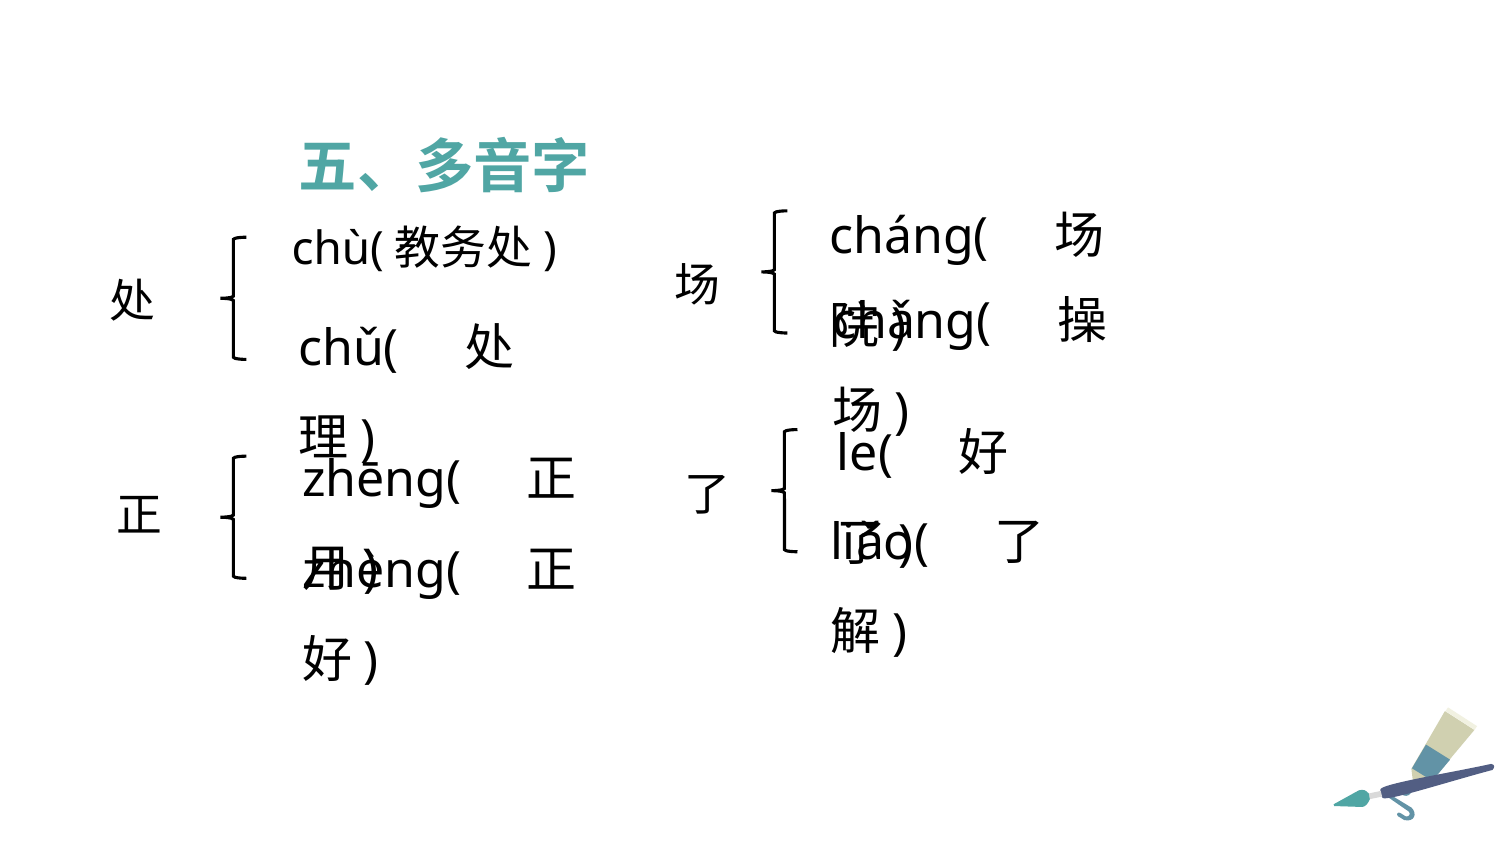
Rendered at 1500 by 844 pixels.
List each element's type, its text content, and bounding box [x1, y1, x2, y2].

text_box liǎo(了解) [815, 471, 1060, 577]
text_box chǎng(操场) [817, 251, 1122, 356]
text_box le(好了) [822, 382, 1024, 471]
text_box 场 [660, 220, 725, 319]
text_box [220, 455, 247, 579]
text_box [818, 78, 1500, 569]
text_box cháng(场院) [814, 166, 1119, 272]
text_box [771, 429, 798, 553]
text_box [220, 236, 247, 360]
text_box chǔ(处理) [283, 277, 530, 383]
text_box 了 [669, 429, 751, 527]
text_box 正 [101, 450, 183, 548]
text_box [761, 210, 788, 334]
text_box zhèng(正好) [287, 500, 592, 606]
text_box 处 [94, 237, 159, 335]
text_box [1358, 708, 1481, 844]
text_box zhēng(正月) [287, 409, 592, 500]
text_box 五、多音字 [284, 86, 1018, 627]
text_box chù(教务处) [276, 210, 572, 281]
